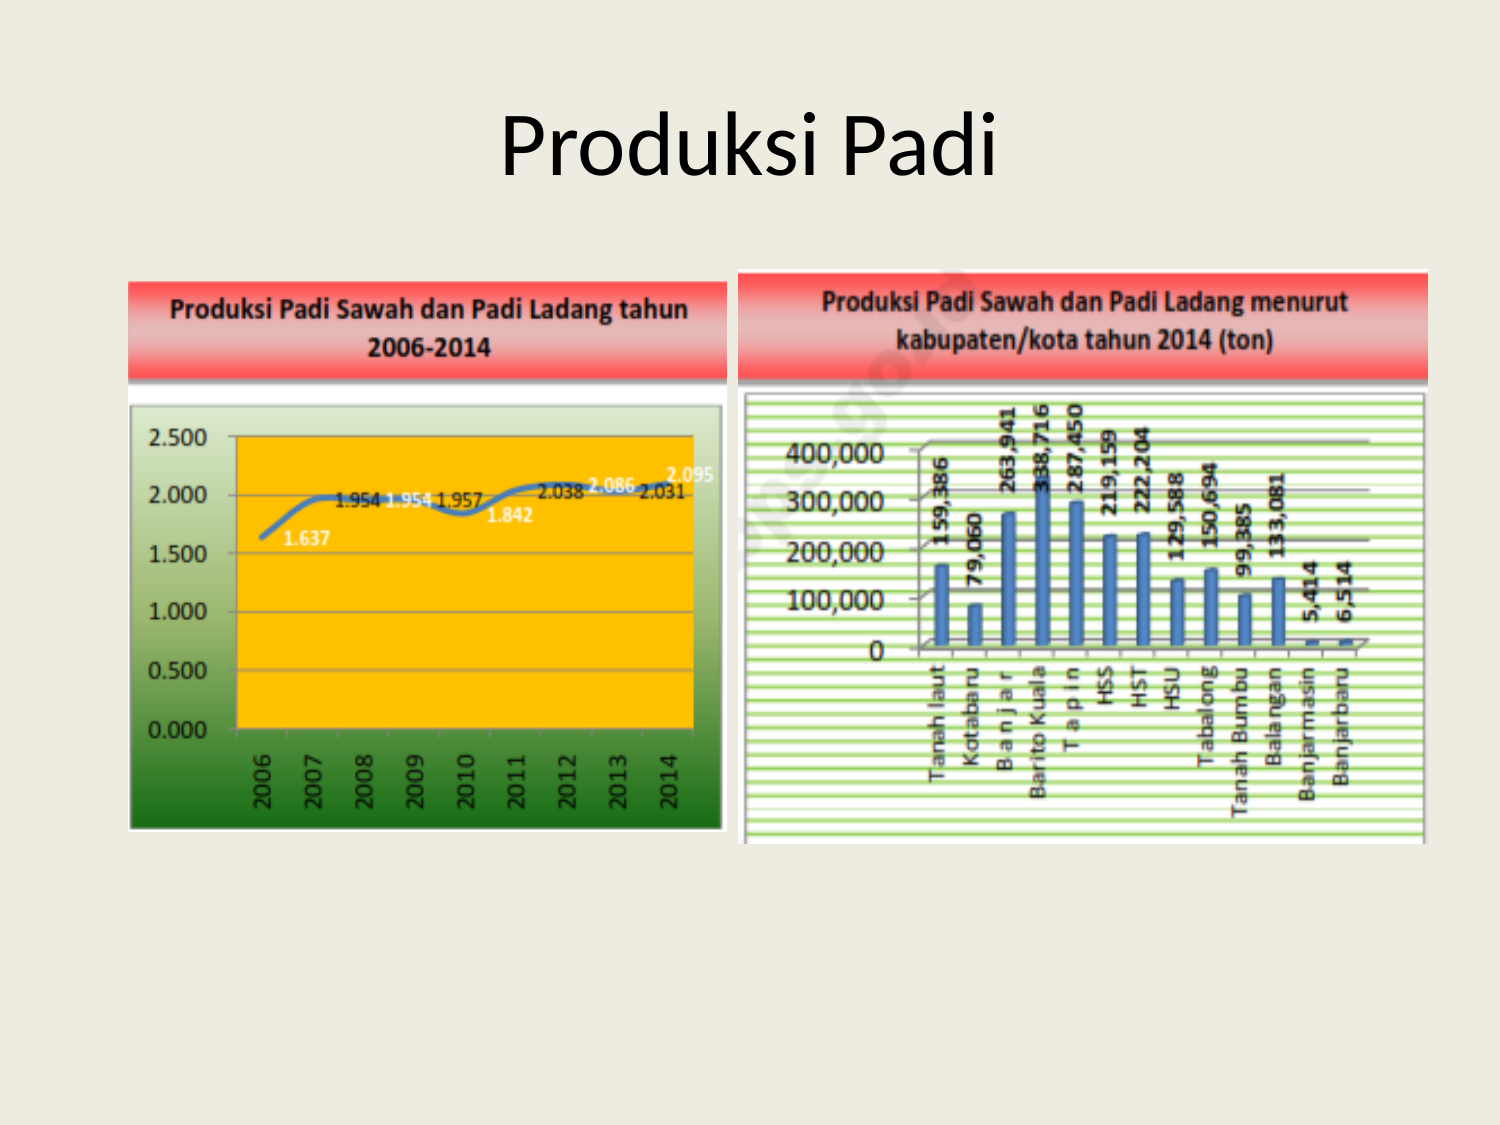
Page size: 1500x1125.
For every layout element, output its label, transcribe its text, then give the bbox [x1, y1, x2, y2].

picture [128, 280, 727, 833]
picture [737, 269, 1428, 844]
title Produksi Padi [75, 45, 1425, 233]
